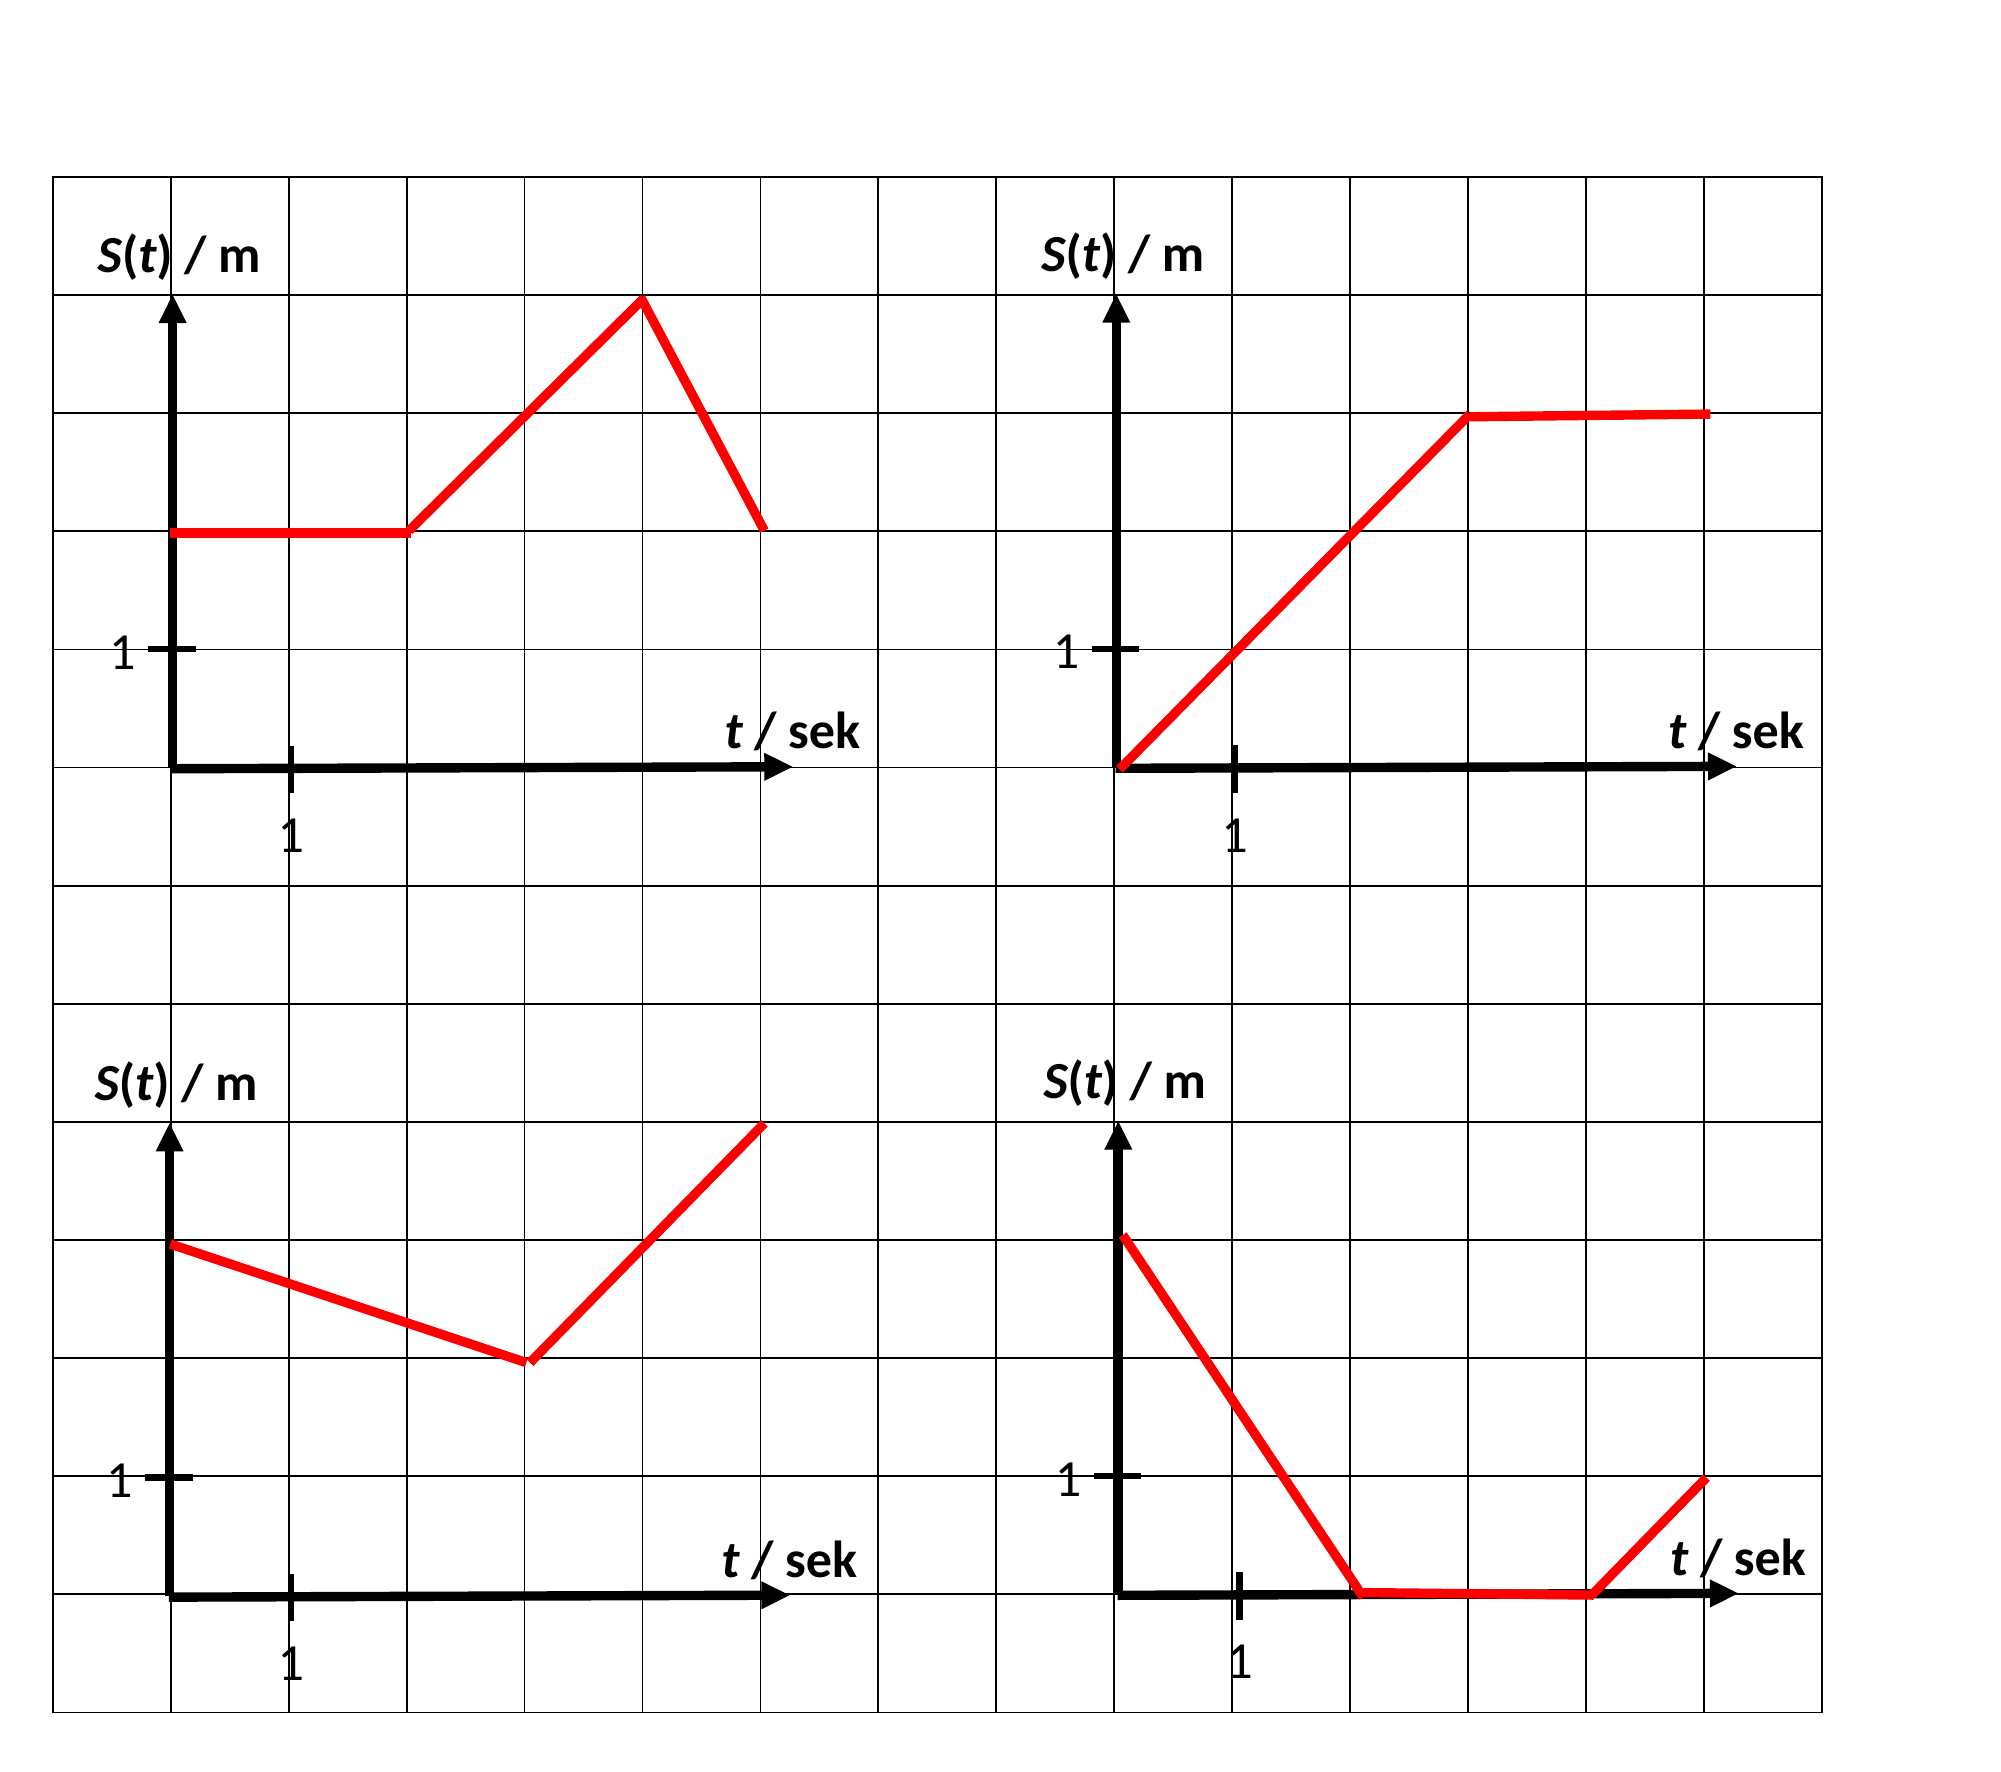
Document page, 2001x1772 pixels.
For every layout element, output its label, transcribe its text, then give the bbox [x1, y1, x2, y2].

table_header [1115, 178, 1231, 294]
table_cell [1351, 1123, 1467, 1239]
table_cell [54, 414, 168, 530]
table_cell [1233, 887, 1349, 1003]
table_cell [408, 1601, 524, 1712]
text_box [170, 1244, 527, 1363]
table_cell [290, 414, 406, 528]
table_cell [290, 1477, 406, 1592]
table_cell [1469, 772, 1585, 885]
table_cell [643, 1363, 760, 1475]
table_cell [1705, 414, 1821, 530]
text_box 1 [1040, 1436, 1097, 1514]
table_header [525, 178, 642, 294]
table_header [997, 178, 1113, 294]
table_header [1233, 178, 1349, 294]
table_cell [1587, 650, 1703, 762]
table_cell [1587, 1241, 1703, 1357]
table_cell [54, 1477, 165, 1593]
table_cell [172, 1005, 288, 1121]
table_header [1351, 178, 1467, 294]
table_cell [1587, 296, 1703, 410]
table_cell [54, 296, 170, 412]
table_cell [1115, 1005, 1231, 1121]
table_cell [54, 650, 168, 767]
table_header [172, 178, 288, 294]
text_box S(t) / m [82, 212, 276, 291]
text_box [1119, 414, 1470, 770]
table_cell [1469, 1123, 1585, 1239]
table_cell [1587, 887, 1703, 1003]
text_box S(t) / m [80, 1041, 273, 1119]
table_cell [54, 1241, 165, 1357]
table_cell [1351, 772, 1467, 885]
table_cell [1118, 296, 1231, 412]
table_cell [1364, 1477, 1467, 1589]
table_cell [290, 650, 406, 763]
table_cell [761, 768, 877, 885]
table_cell [997, 1241, 1113, 1357]
text_box 1 [1211, 1619, 1268, 1697]
table_cell [1705, 650, 1821, 767]
text_box 1 [262, 1621, 319, 1699]
table_cell [1120, 1123, 1231, 1234]
table_cell [1705, 1359, 1821, 1475]
text_box t / sek [706, 1517, 873, 1596]
table_cell [997, 532, 1112, 649]
text_box 1 [262, 792, 319, 871]
table_cell [1705, 1005, 1821, 1121]
table_header [1587, 178, 1703, 294]
table_cell [879, 1359, 995, 1475]
table_cell [1470, 650, 1585, 762]
table_cell [1707, 1477, 1821, 1516]
table_cell [525, 1361, 642, 1475]
table_cell [1469, 1241, 1585, 1357]
table_cell [525, 650, 642, 762]
table_cell [643, 887, 760, 1003]
table_cell [997, 296, 1113, 412]
table_cell [997, 1123, 1113, 1239]
table_cell [54, 1359, 165, 1475]
table_cell [997, 1359, 1113, 1475]
table_cell [174, 296, 288, 412]
table_cell [997, 414, 1112, 530]
table_cell [1705, 532, 1821, 649]
table_cell [761, 1595, 877, 1712]
table_cell [54, 768, 170, 885]
text_box 1 [91, 1438, 148, 1516]
table_header [408, 178, 524, 294]
table_cell [879, 1123, 995, 1239]
table_cell [1469, 887, 1585, 1003]
table_cell [643, 772, 760, 885]
table_cell [174, 1363, 288, 1475]
table_cell [408, 650, 524, 763]
table_cell [408, 1005, 524, 1121]
table_cell [1115, 1595, 1231, 1712]
table_cell [1233, 1600, 1349, 1712]
table_cell [172, 887, 288, 1003]
table_cell [1470, 421, 1585, 530]
table_header [879, 178, 995, 294]
table_cell [1705, 296, 1821, 412]
table_cell [761, 532, 877, 649]
table_cell [1469, 1005, 1585, 1121]
table_cell [879, 768, 995, 885]
table_cell [1705, 768, 1821, 885]
table_cell [290, 1602, 406, 1712]
table_cell [525, 772, 642, 885]
table_cell [177, 538, 288, 649]
table_cell [1587, 419, 1703, 530]
text_box t / sek [1707, 1516, 1821, 1594]
table_cell [997, 1595, 1113, 1712]
table_cell [54, 887, 170, 1003]
text_box t / sek [709, 689, 876, 767]
table_cell [997, 887, 1113, 1003]
table_cell [761, 650, 877, 767]
table_cell [879, 1477, 995, 1593]
table_cell [525, 1123, 529, 1239]
table_header [761, 178, 877, 294]
table_cell [761, 1477, 877, 1593]
table_header [1705, 178, 1821, 294]
table_cell [408, 532, 524, 649]
table_cell [290, 1123, 406, 1239]
table_cell [1351, 887, 1467, 1003]
table_cell [997, 1005, 1113, 1121]
table_cell [879, 1241, 995, 1357]
table_cell [1233, 1123, 1349, 1234]
table_cell [997, 650, 1112, 767]
table_cell [879, 414, 995, 530]
table_cell [1115, 887, 1231, 1003]
table_header [643, 178, 760, 294]
table_cell [290, 538, 406, 649]
table_cell [765, 1123, 877, 1239]
table_cell [172, 1602, 288, 1712]
table_cell [525, 1005, 642, 1121]
table_cell [525, 532, 642, 649]
text_box 1 [1038, 609, 1095, 687]
table_header [54, 178, 170, 294]
table_cell [525, 1477, 642, 1591]
table_cell [643, 1005, 760, 1121]
table_cell [1233, 1005, 1349, 1121]
table_cell [408, 773, 524, 885]
text_box S(t) / m [1028, 1039, 1222, 1117]
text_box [408, 298, 644, 531]
table_cell [54, 532, 168, 649]
table_cell [1351, 1005, 1467, 1121]
table_cell [643, 1477, 760, 1590]
table_cell [1705, 1241, 1821, 1357]
text_box S(t) / m [1026, 212, 1220, 290]
table_cell [879, 296, 995, 412]
table_cell [1587, 1123, 1703, 1239]
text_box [1591, 1477, 1707, 1595]
table_cell [879, 532, 995, 649]
table_cell [879, 887, 995, 1003]
table_cell [290, 773, 406, 885]
table_cell [761, 887, 877, 1003]
table_cell [1587, 1005, 1703, 1121]
table_cell [997, 1477, 1113, 1593]
table_cell [879, 650, 995, 767]
table_cell [525, 887, 642, 1003]
text_box 1 [94, 609, 151, 688]
table_cell [1587, 1599, 1703, 1712]
table_cell [1469, 1359, 1585, 1475]
text_box t / sek [1653, 689, 1819, 767]
table_cell [761, 1005, 877, 1121]
table_cell [177, 650, 288, 764]
table_cell [177, 414, 288, 528]
table_cell [761, 1359, 877, 1475]
table_cell [643, 1600, 760, 1712]
table_cell [643, 532, 760, 649]
table_cell [1705, 1123, 1821, 1239]
table_cell [290, 887, 406, 1003]
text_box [640, 297, 765, 531]
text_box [1122, 1234, 1364, 1598]
table_cell [1233, 773, 1349, 885]
table_cell [765, 414, 877, 530]
table_cell [1587, 532, 1703, 649]
table_cell [290, 1005, 406, 1121]
table_cell [765, 1241, 877, 1357]
table_cell [525, 1601, 642, 1712]
table_cell [290, 296, 406, 412]
table_cell [1705, 1595, 1821, 1712]
table_cell [761, 296, 877, 412]
table_header [1469, 178, 1585, 294]
table_cell [1470, 532, 1585, 649]
table_header [290, 178, 406, 294]
table_cell [1587, 1359, 1703, 1475]
table_cell [643, 650, 760, 762]
text_box 1 [1206, 792, 1263, 870]
table_cell [1115, 773, 1231, 885]
table_cell [1587, 772, 1703, 885]
table_cell [408, 1123, 524, 1239]
table_cell [1351, 1599, 1467, 1712]
table_cell [1364, 1359, 1467, 1475]
table_cell [54, 1123, 169, 1239]
table_cell [174, 1477, 288, 1592]
table_cell [525, 1241, 529, 1357]
table_cell [408, 887, 524, 1003]
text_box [529, 1123, 765, 1363]
table_cell [54, 1595, 170, 1712]
table_cell [1351, 296, 1467, 412]
table_cell [408, 1363, 524, 1475]
table_cell [1587, 1477, 1591, 1589]
table_cell [997, 768, 1113, 885]
table_cell [1469, 1599, 1585, 1712]
table_cell [1469, 1477, 1585, 1589]
table_cell [408, 1477, 524, 1591]
table_cell [1705, 887, 1821, 1003]
table_cell [54, 1005, 170, 1121]
table_cell [879, 1595, 995, 1712]
table_cell [1469, 296, 1585, 412]
table_cell [290, 1363, 406, 1475]
table_cell [879, 1005, 995, 1121]
table_cell [1364, 1241, 1467, 1357]
table_cell [172, 774, 288, 885]
table_cell [172, 1123, 288, 1239]
table_cell [1233, 296, 1349, 412]
